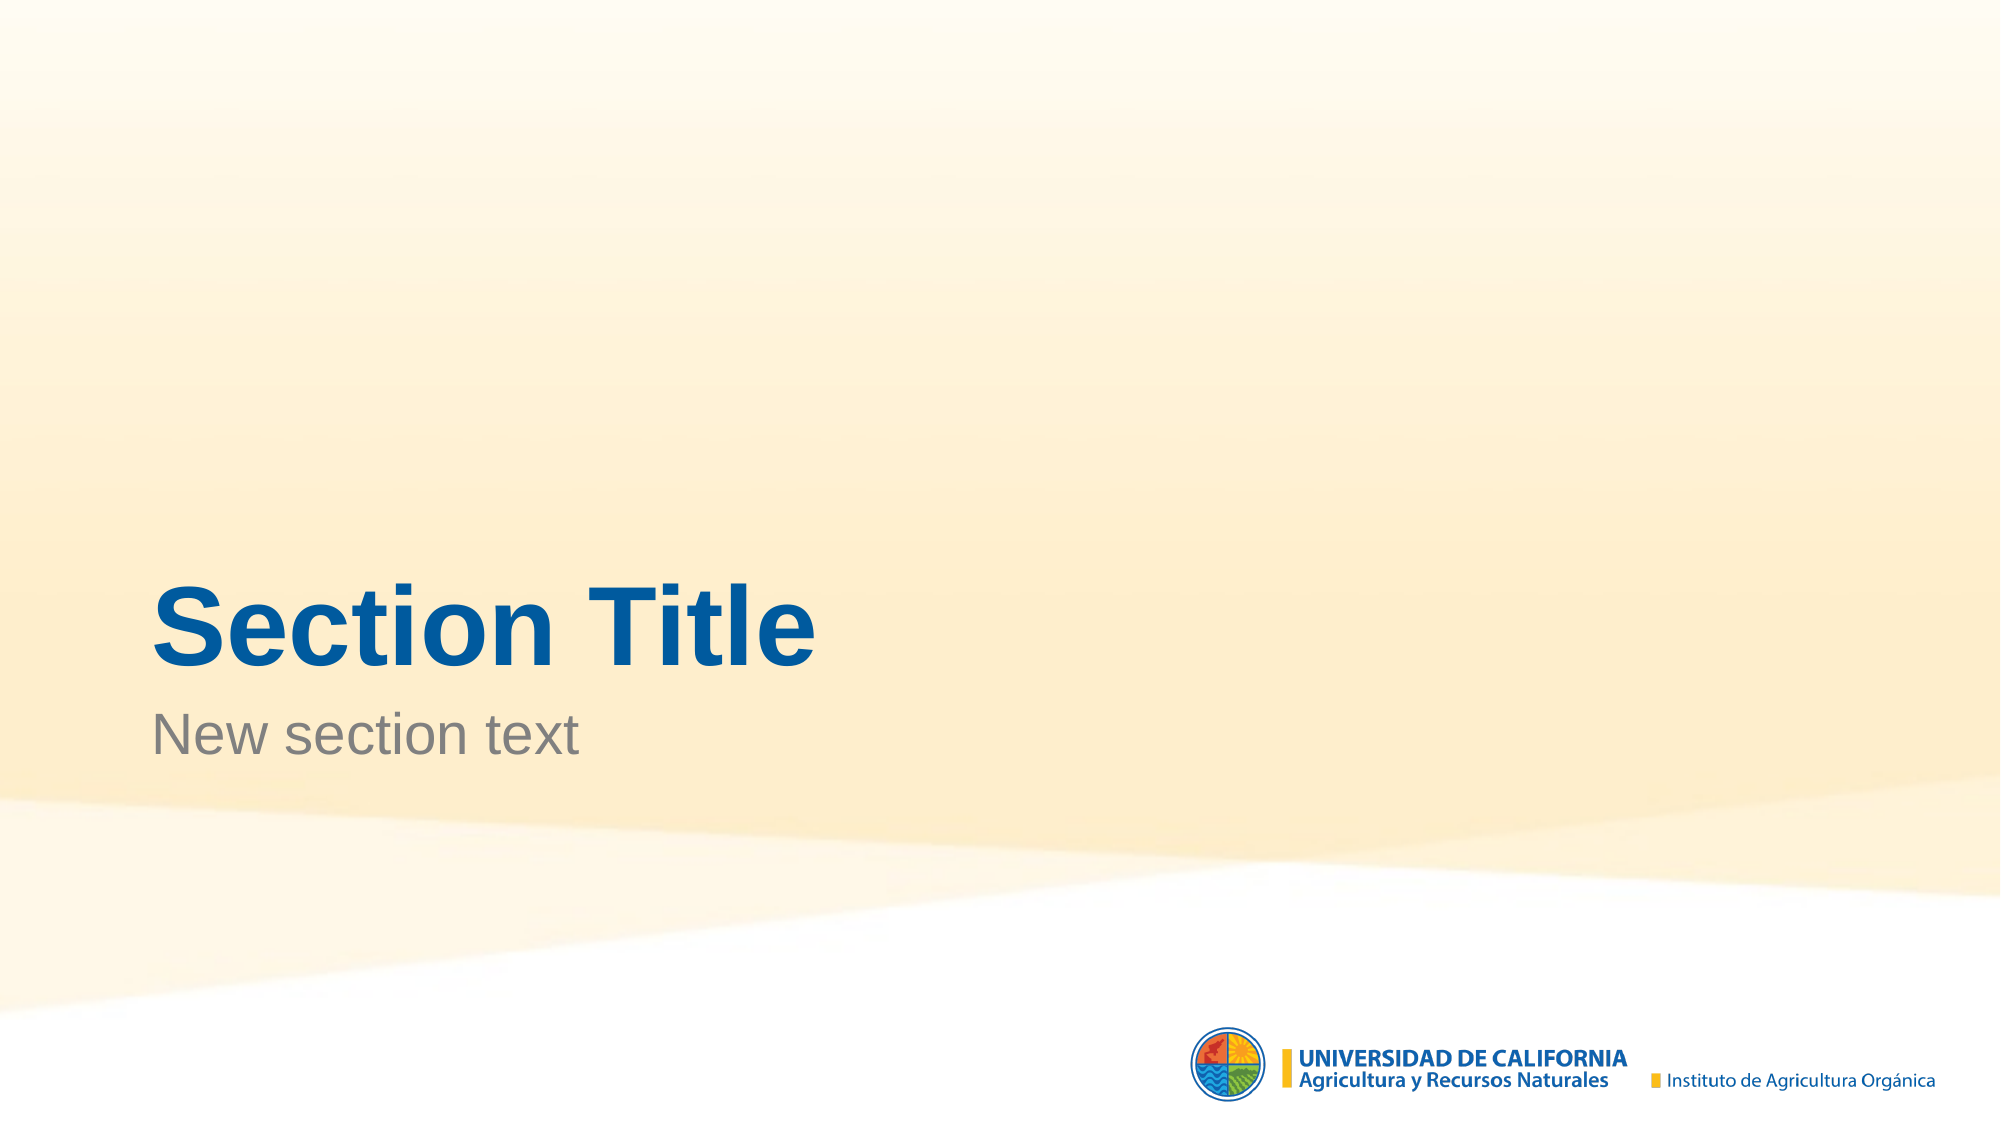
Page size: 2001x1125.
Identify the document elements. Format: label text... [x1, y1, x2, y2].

picture [0, 0, 2001, 1125]
list New section text [136, 697, 1862, 944]
title Section Title [136, 229, 1862, 697]
